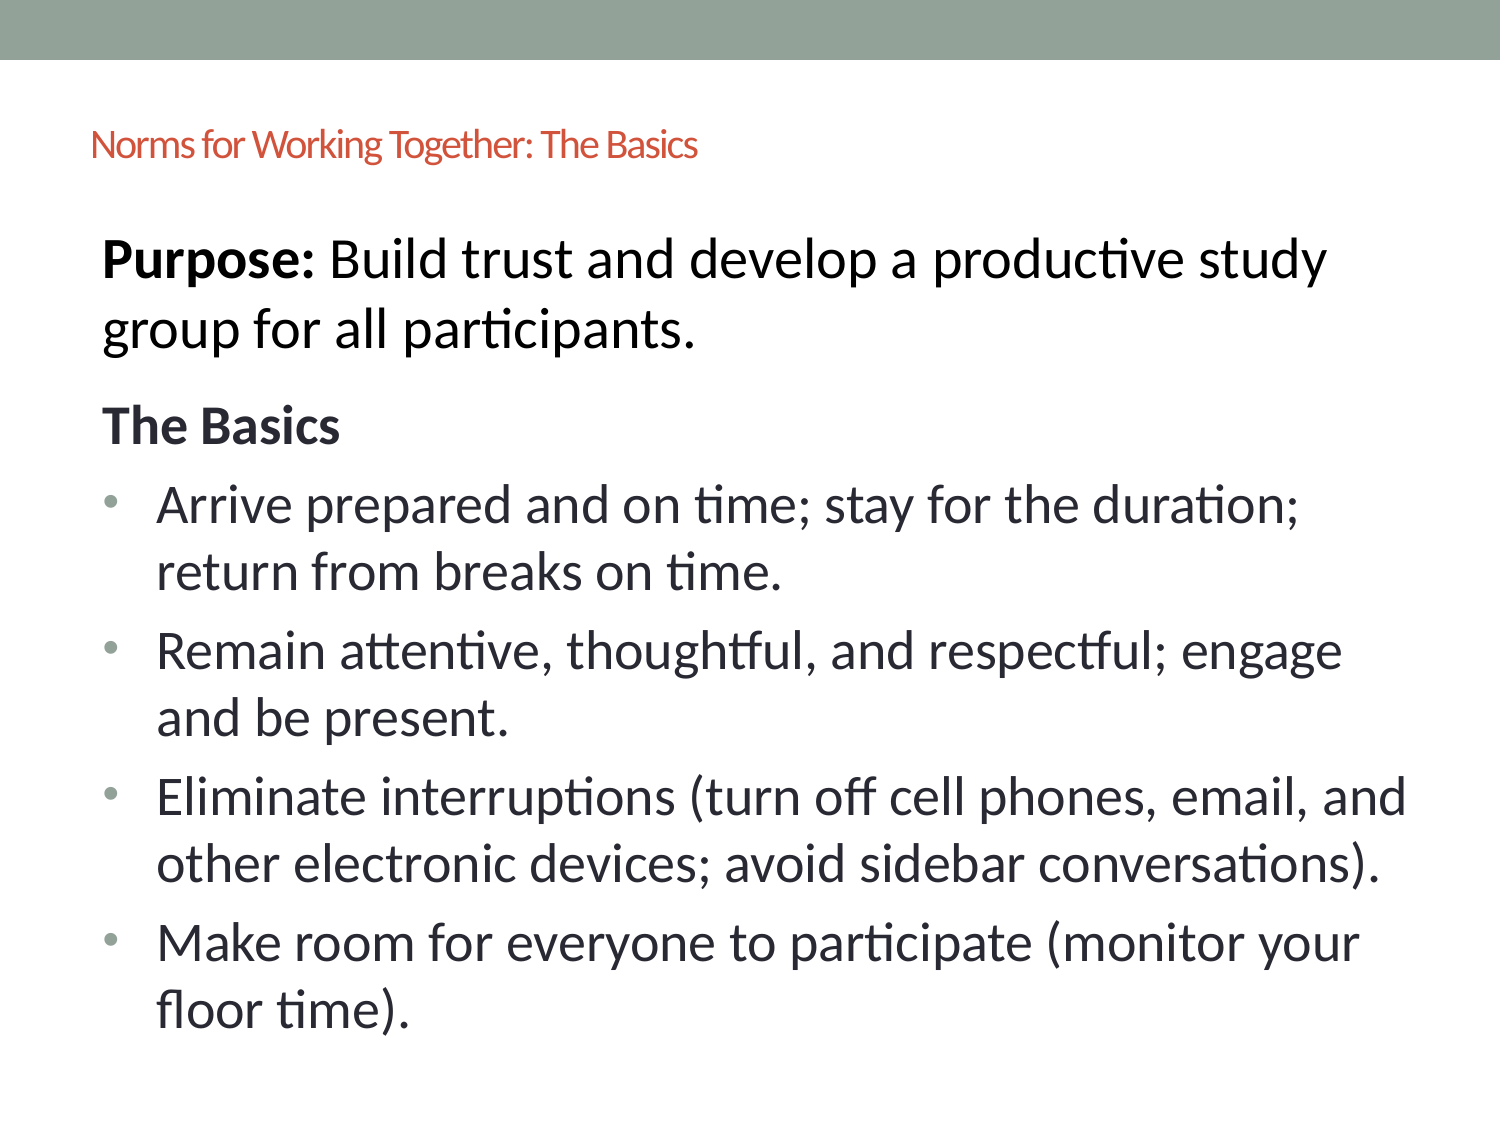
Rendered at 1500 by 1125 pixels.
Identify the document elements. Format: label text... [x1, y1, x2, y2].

text_box Purpose: Build trust and develop a productive study group for all participants. [87, 212, 1438, 368]
list The Basics Arrive prepared and on time; stay for the duration; return from breaks on time. Remain attentive, thoughtful, and respectful; engage and be present. Eliminate interruptions (turn off cell phones, email, and other electronic devices; avoid sidebar conversations). Make room for everyone to participate (monitor your floor time). [87, 381, 1438, 1088]
title Norms for Working Together: The Basics [75, 62, 1425, 225]
